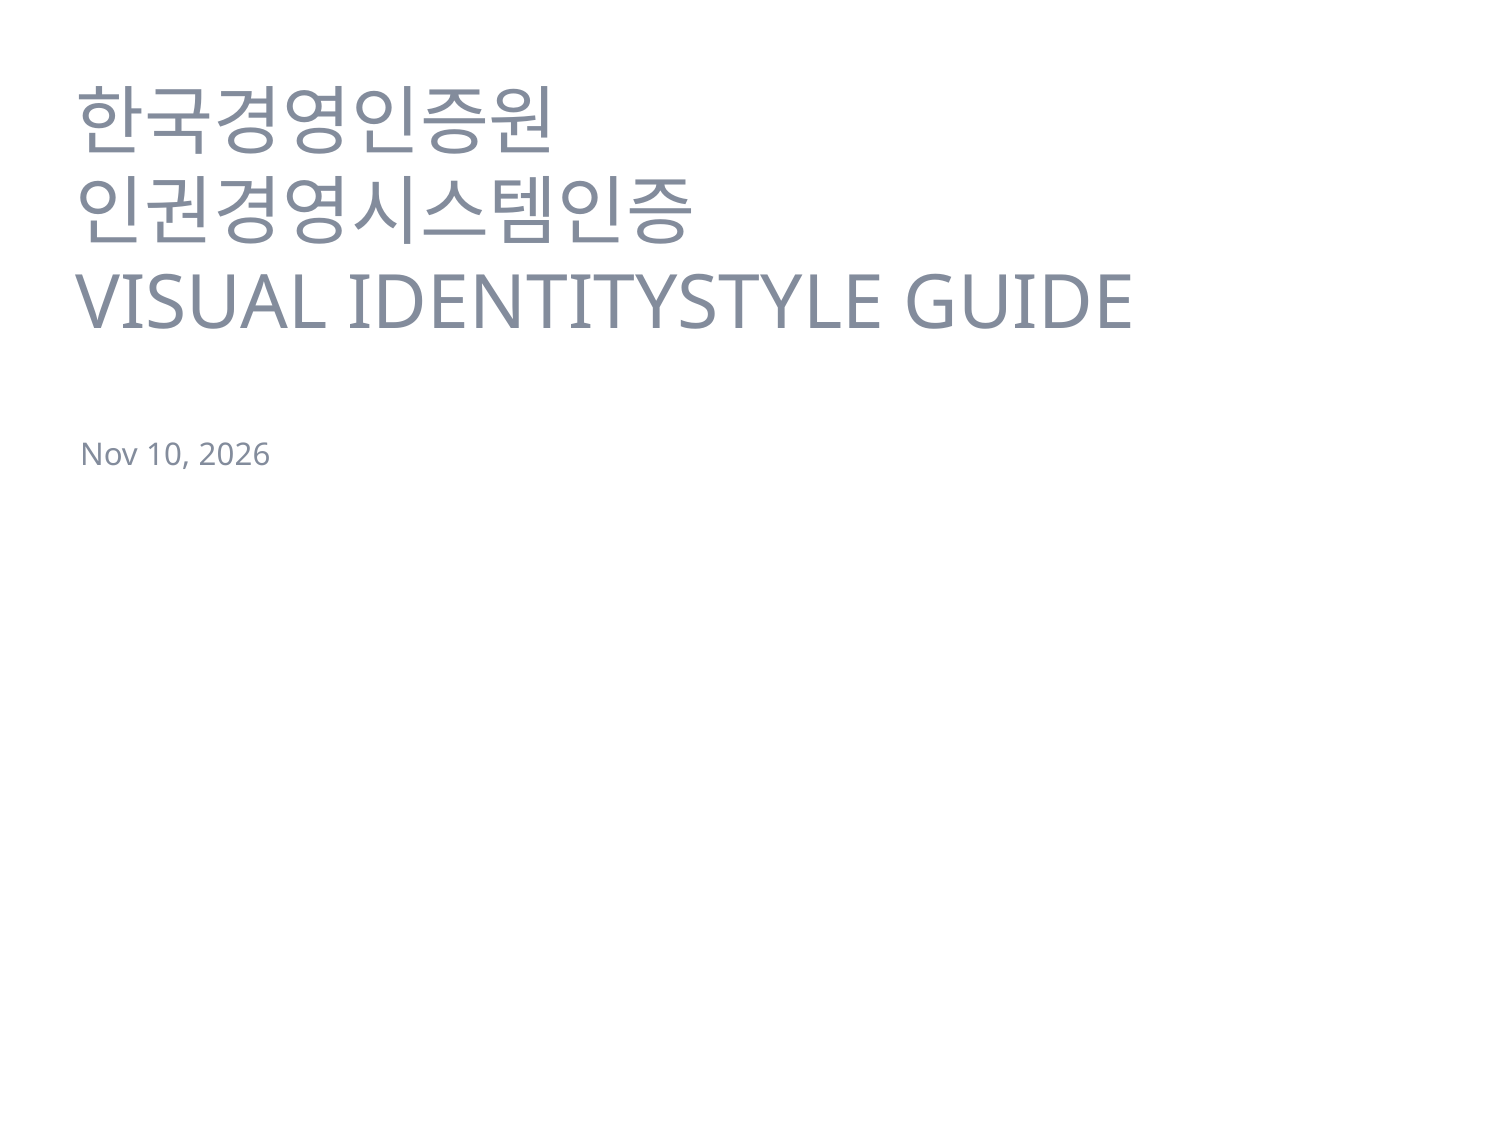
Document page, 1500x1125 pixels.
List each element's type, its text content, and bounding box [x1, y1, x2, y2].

text_box 한국경영인증원 인권경영시스템인증 VISUAL IDENTITYSTYLE GUIDE [75, 73, 1410, 344]
text_box 2019/8/1 [79, 437, 387, 472]
